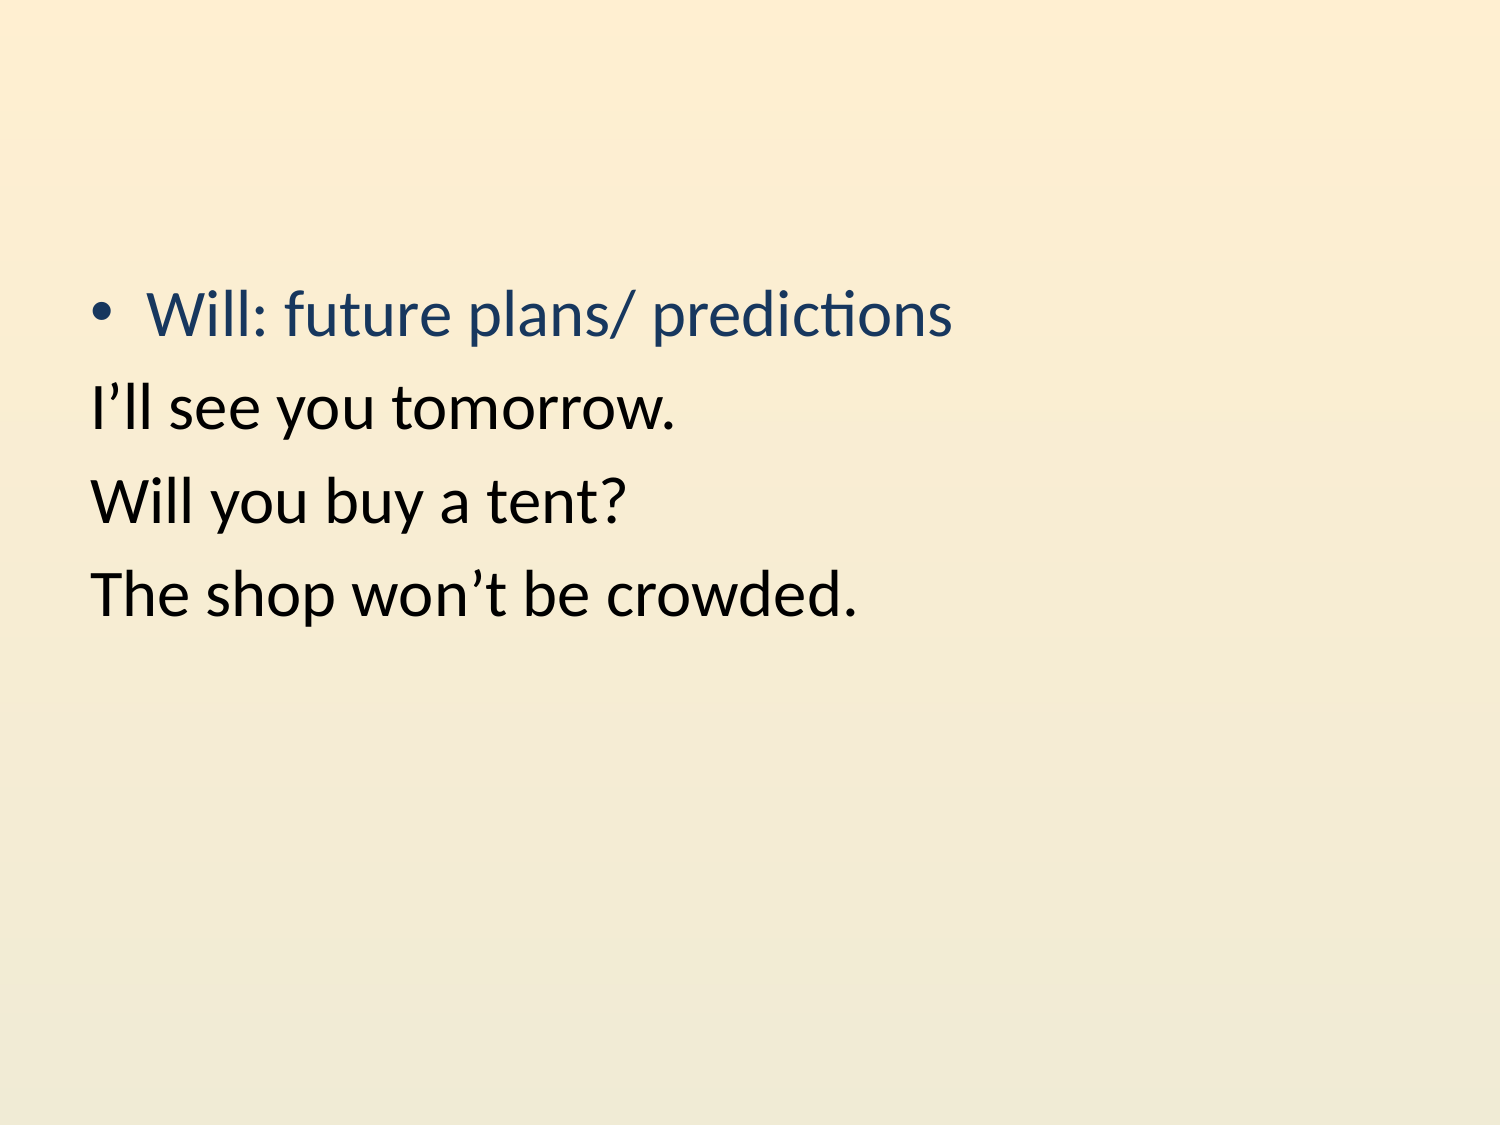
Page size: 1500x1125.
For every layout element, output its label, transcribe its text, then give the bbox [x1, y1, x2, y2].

list Will: future plans/ predictions I’ll see you tomorrow. Will you buy a tent? The shop won’t be crowded. [75, 262, 1425, 1005]
